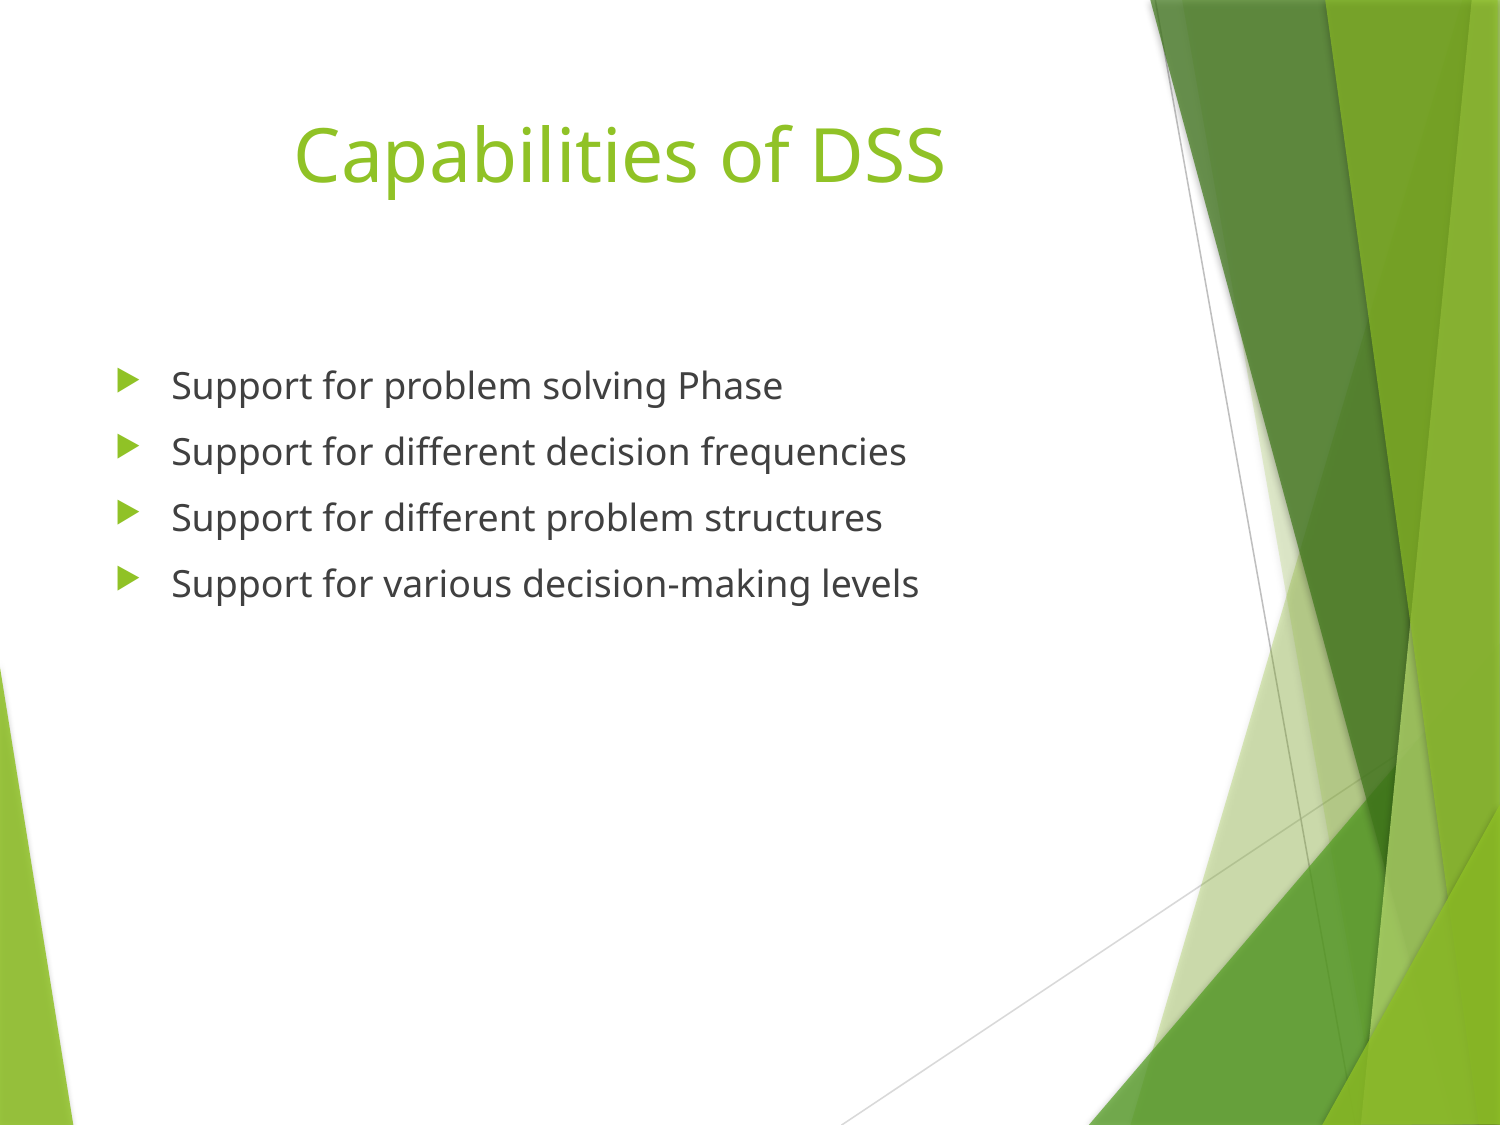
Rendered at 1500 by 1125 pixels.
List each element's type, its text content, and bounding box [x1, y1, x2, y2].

title Capabilities of DSS [99, 99, 1142, 317]
list Support for problem solving Phase Support for different decision frequencies Support for different problem structures Support for various decision-making levels [99, 354, 1142, 992]
